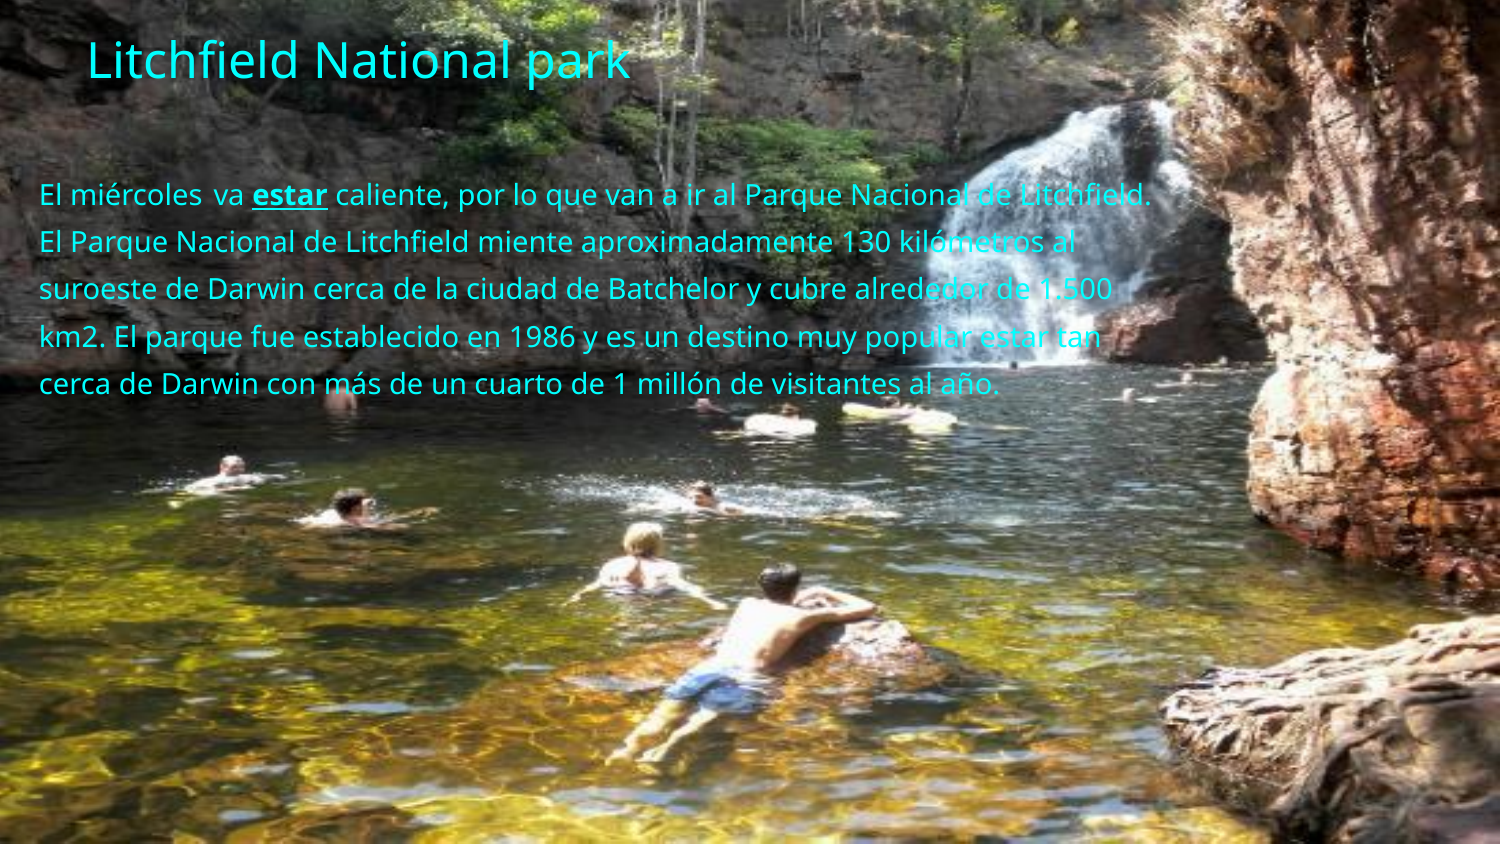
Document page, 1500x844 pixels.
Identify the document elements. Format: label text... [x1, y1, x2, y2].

picture [0, 0, 1500, 844]
text_box El miércoles va estar caliente, por lo que van a ir al Parque Nacional de Litchfield. El Parque Nacional de Litchfield miente aproximadamente 130 kilómetros al suroeste de Darwin cerca de la ciudad de Batchelor y cubre alrededor de 1.500 km2. El parque fue establecido en 1986 y es un destino muy popular estar tan cerca de Darwin con más de un cuarto de 1 millón de visitantes al año. [23, 149, 1179, 510]
text_box Litchfield National park [71, 13, 1096, 150]
